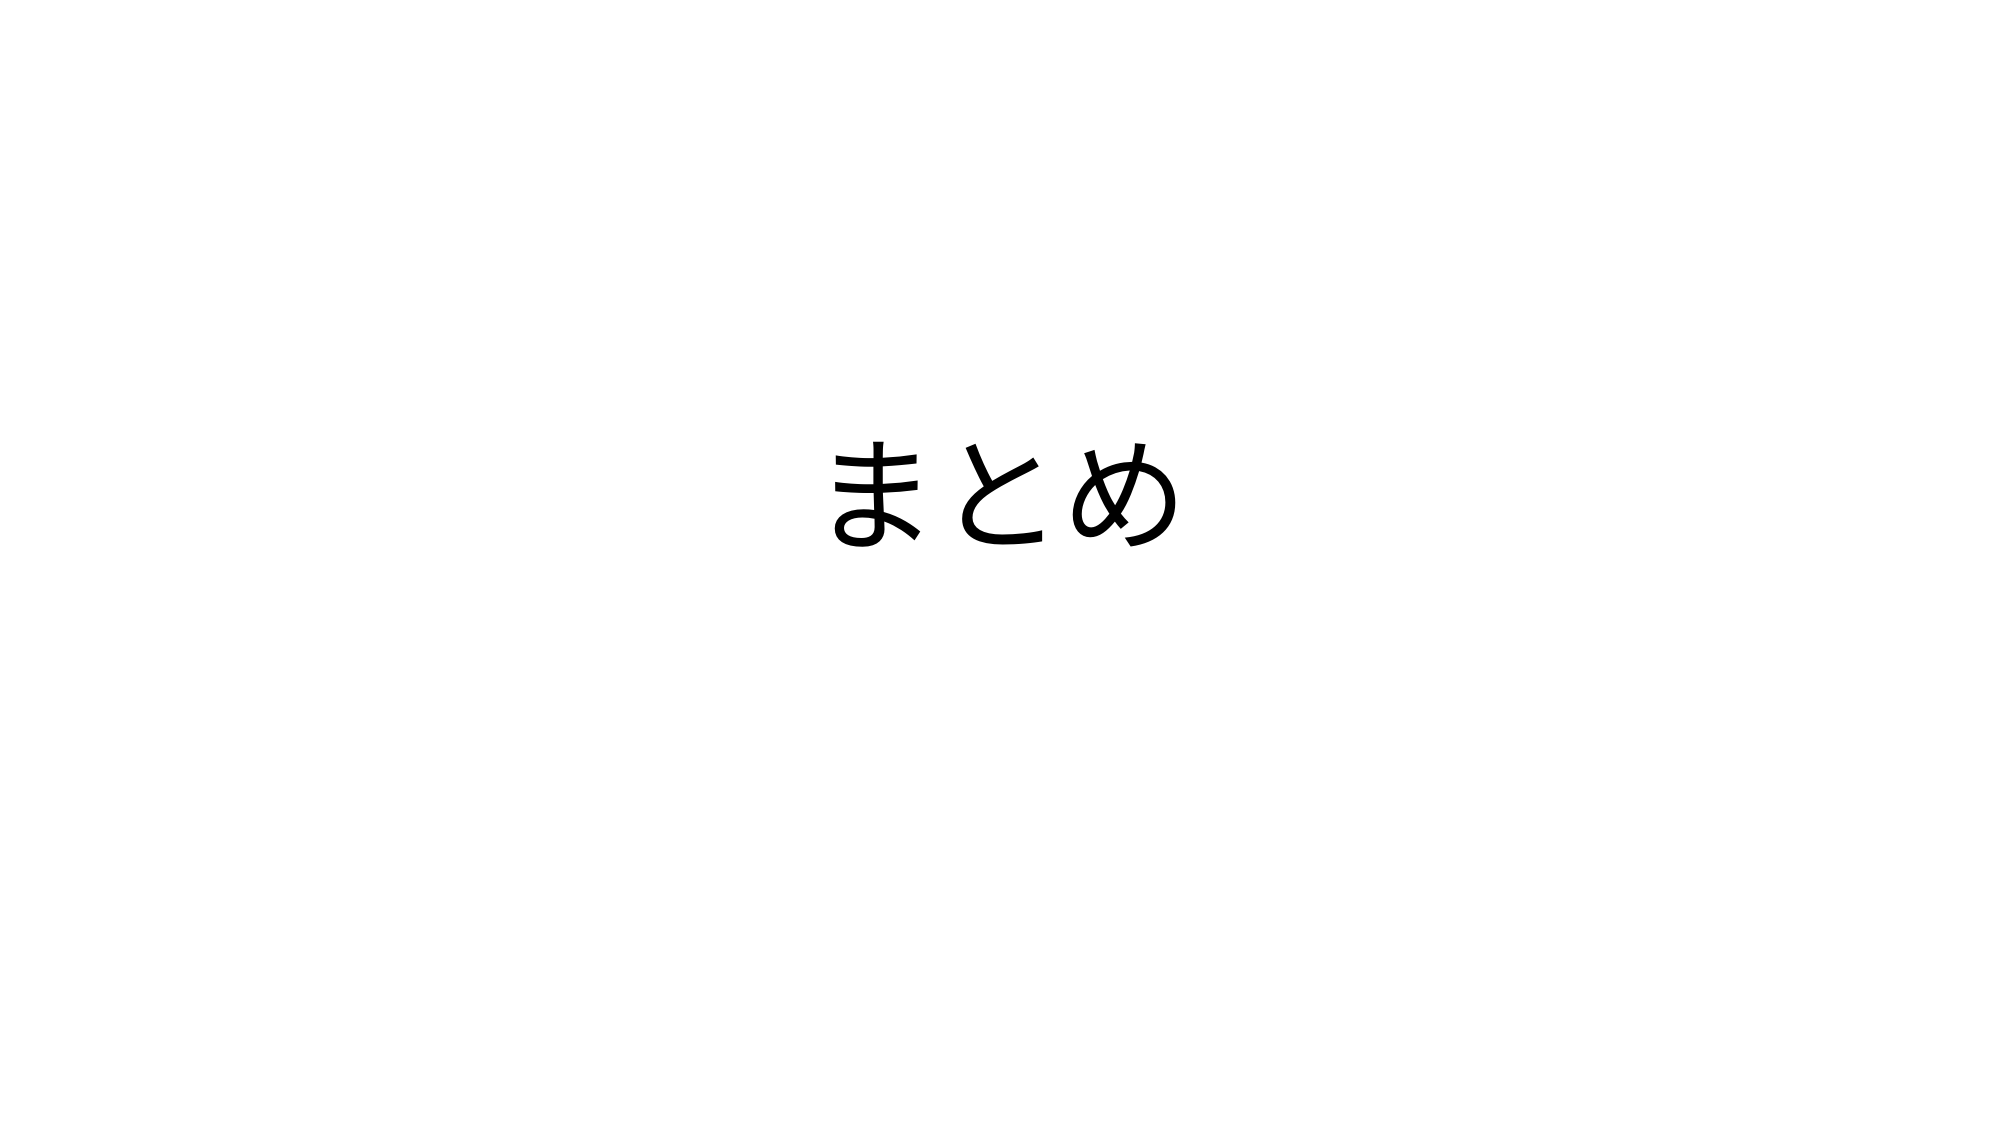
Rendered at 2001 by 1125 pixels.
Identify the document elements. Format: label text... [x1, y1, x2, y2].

title まとめ [249, 184, 1750, 576]
